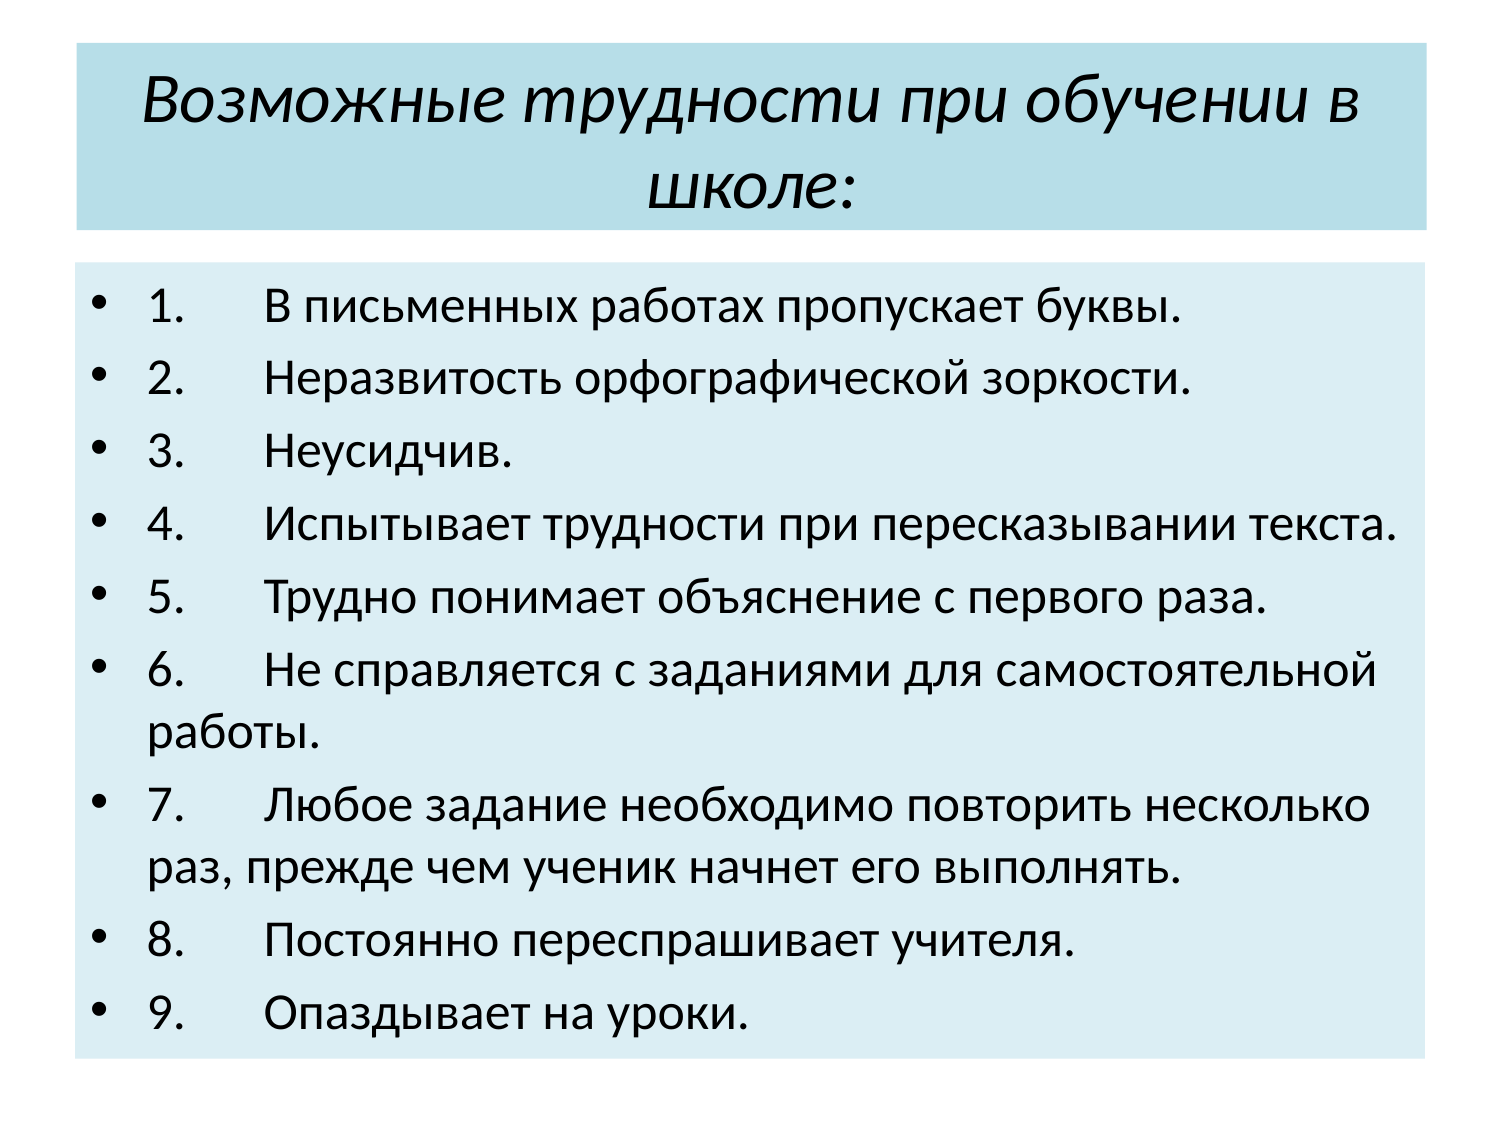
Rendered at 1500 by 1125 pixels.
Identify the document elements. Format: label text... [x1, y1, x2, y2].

list 1. В письменных работах пропускает буквы. 2. Неразвитость орфографической зоркости. 3. Неусидчив. 4. Испытывает трудности при пересказывании текста. 5. Трудно понимает объяснение с первого раза. 6. Не справляется с заданиями для самостоятельной работы. 7. Любое задание необходимо повторить несколько раз, прежде чем ученик начнет его выполнять. 8. Постоянно переспрашивает учителя. 9. Опаздывает на уроки. [75, 262, 1425, 1059]
title Возможные трудности при обучении в школе: [76, 42, 1427, 231]
